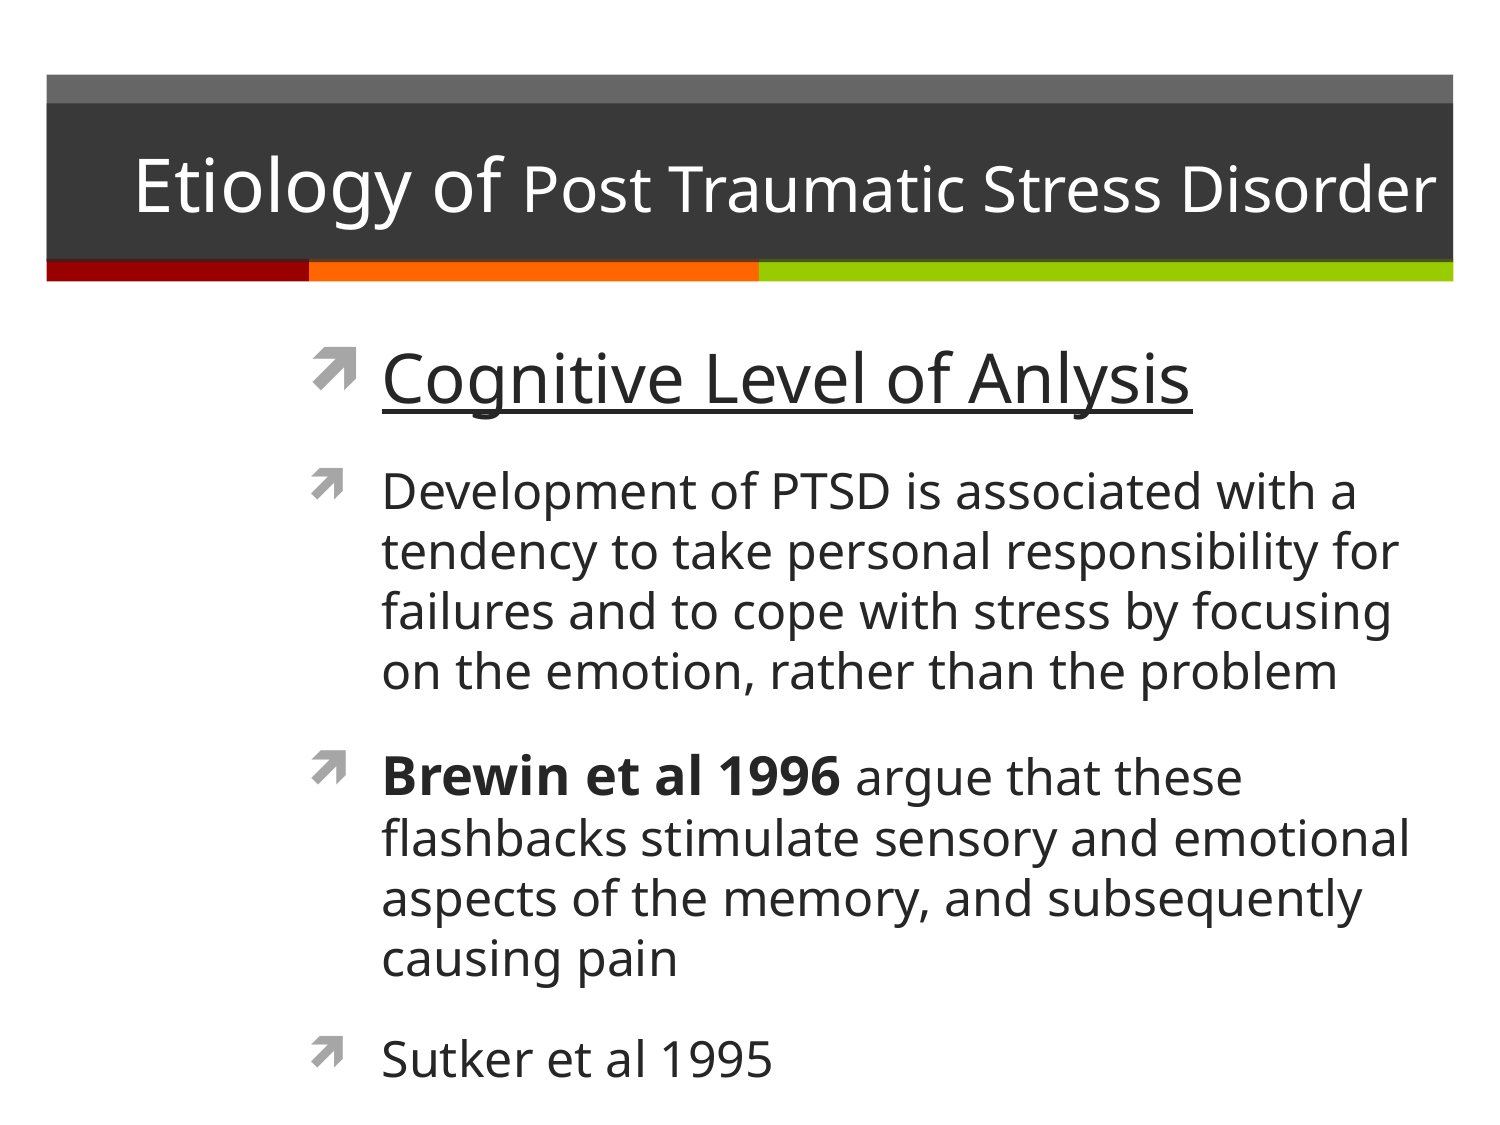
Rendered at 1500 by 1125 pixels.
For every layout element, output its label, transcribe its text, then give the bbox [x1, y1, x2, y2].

list Cognitive Level of Anlysis Development of PTSD is associated with a tendency to take personal responsibility for failures and to cope with stress by focusing on the emotion, rather than the problem Brewin et al 1996 argue that these flashbacks stimulate sensory and emotional aspects of the memory, and subsequently causing pain Sutker et al 1995 [292, 327, 1454, 1103]
title Etiology of Post Traumatic Stress Disorder [46, 103, 1454, 263]
